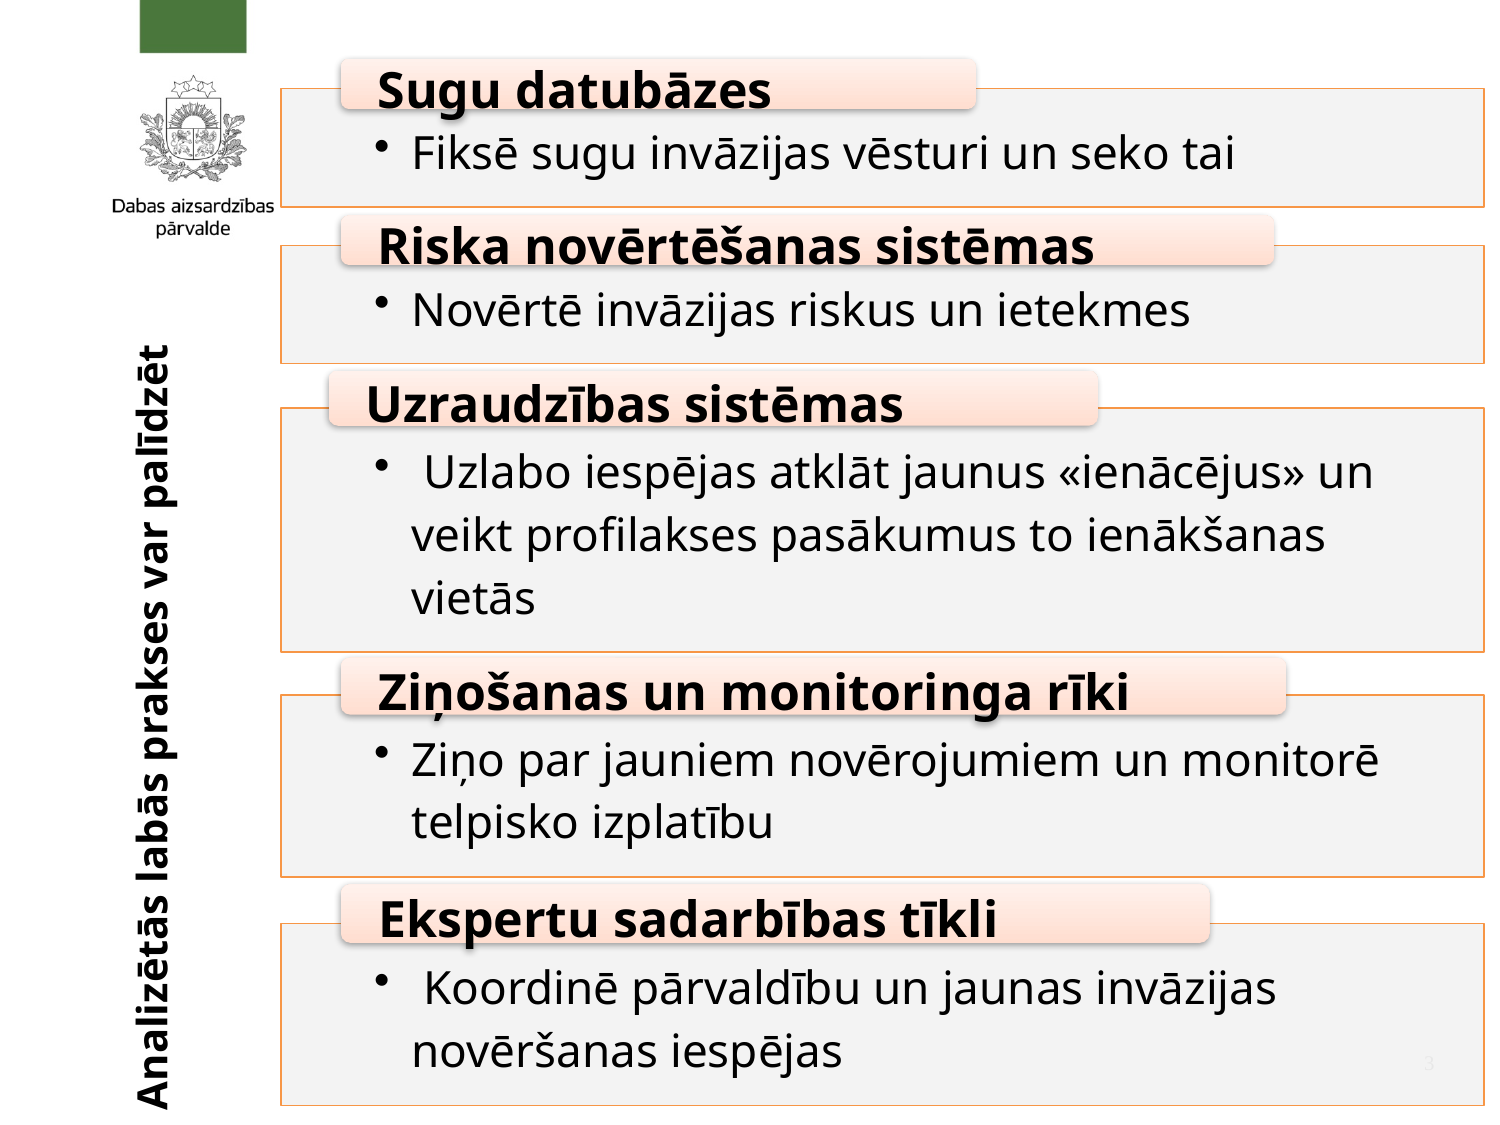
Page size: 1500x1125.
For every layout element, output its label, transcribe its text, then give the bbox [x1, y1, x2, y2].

picture [48, 0, 338, 321]
text_box Analizētās labās prakses var palīdzēt [118, 232, 200, 1125]
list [280, 46, 1485, 1118]
